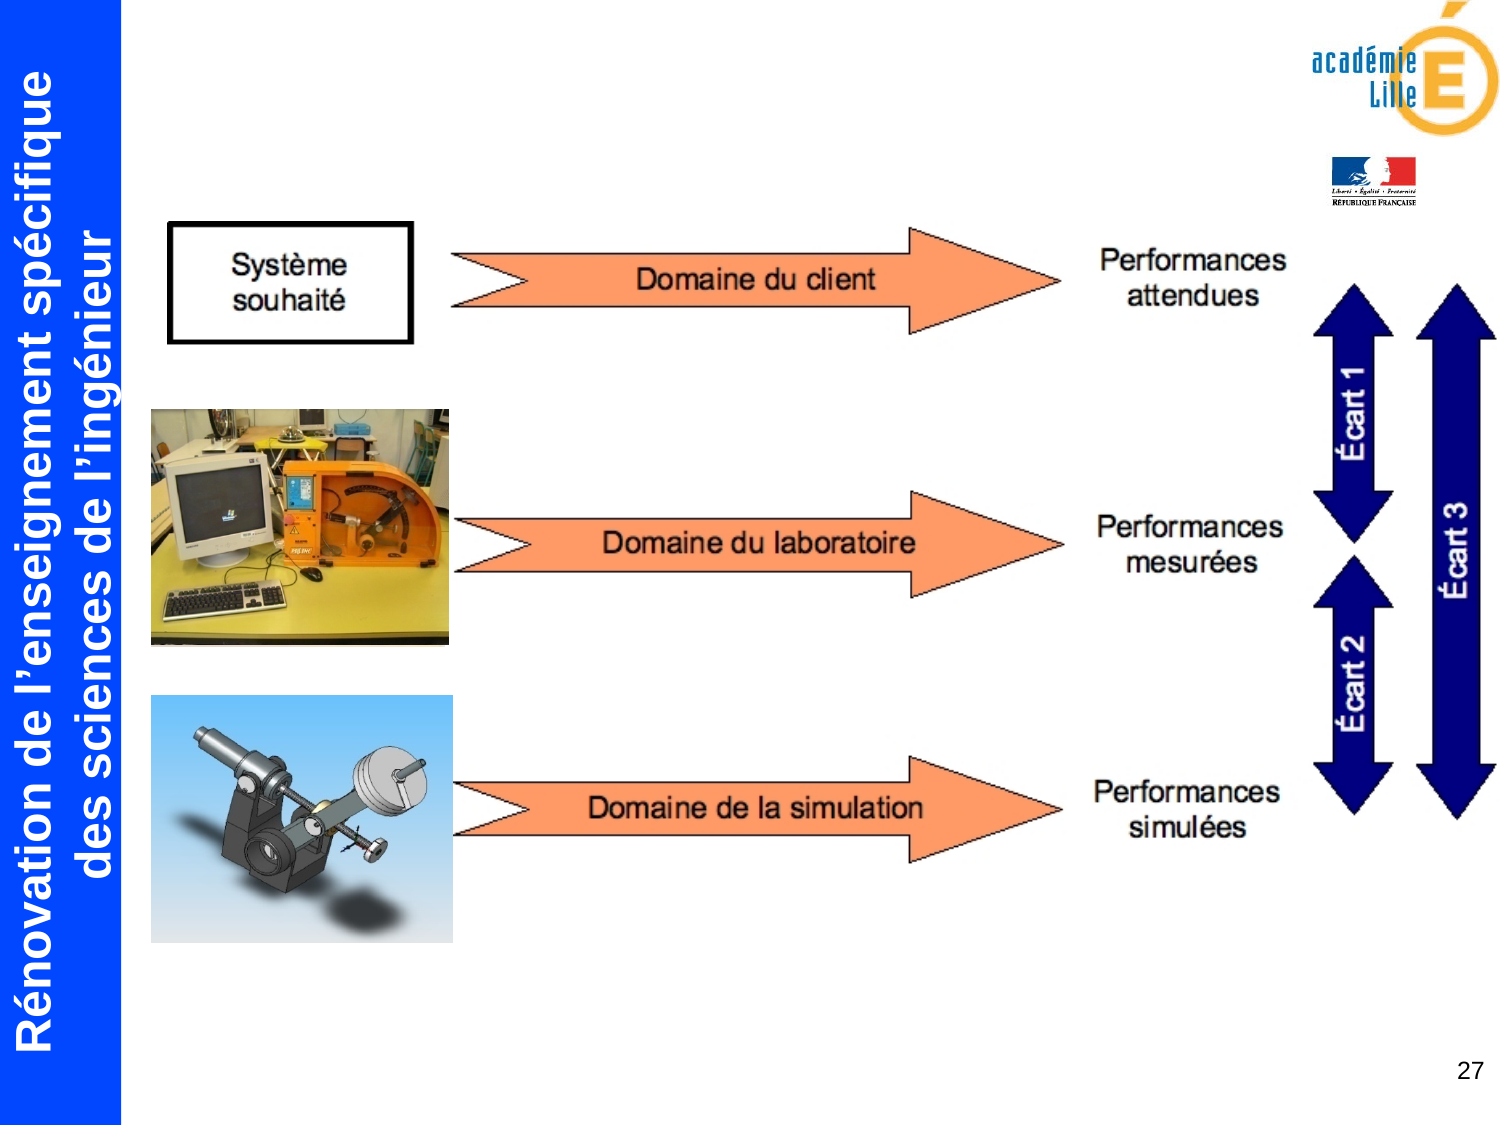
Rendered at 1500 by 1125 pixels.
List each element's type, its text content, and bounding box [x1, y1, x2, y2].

picture [1312, 0, 1500, 206]
text_box [35, 738, 119, 799]
picture [124, 221, 1500, 943]
slide_number 27 [1149, 1046, 1500, 1125]
text_box [0, 457, 145, 518]
